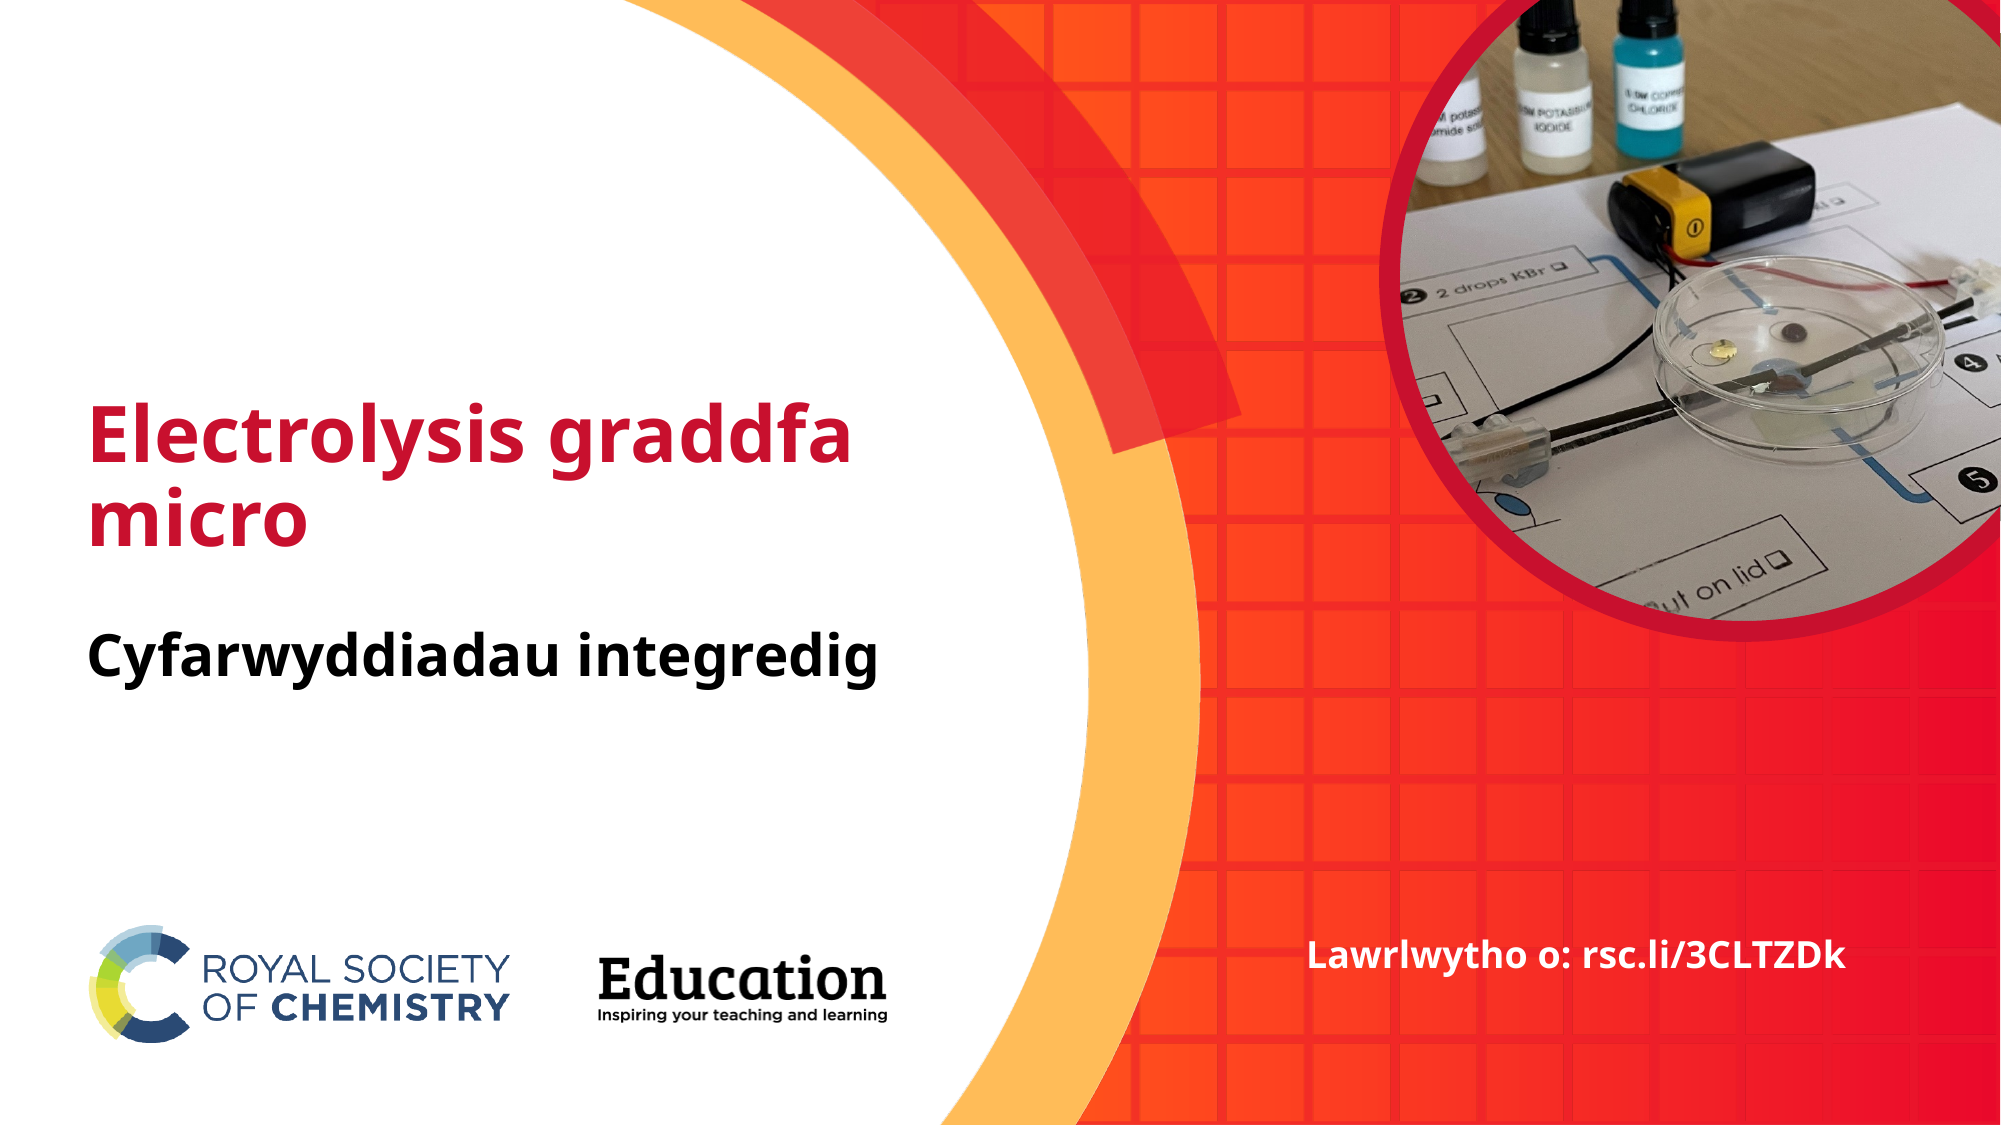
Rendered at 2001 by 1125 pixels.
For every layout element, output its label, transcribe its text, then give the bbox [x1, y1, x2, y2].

subtitle Electrolysis graddfa micro Cyfarwyddiadau integredig [86, 394, 981, 796]
picture [0, 0, 2001, 1125]
